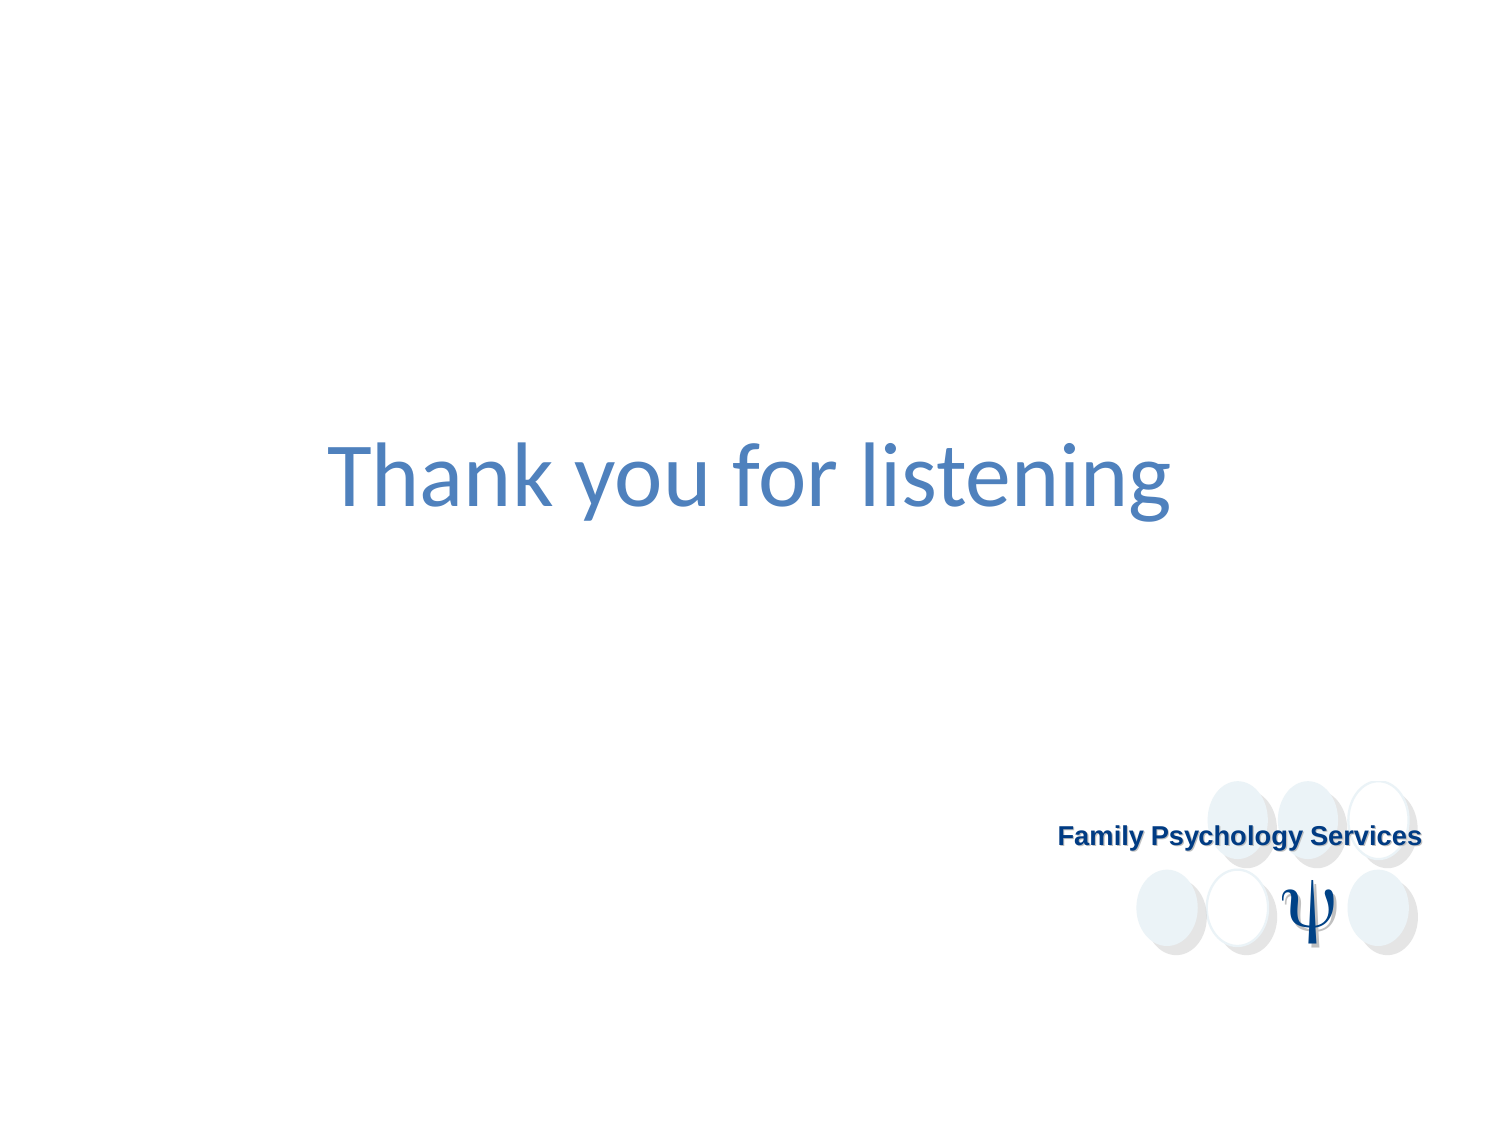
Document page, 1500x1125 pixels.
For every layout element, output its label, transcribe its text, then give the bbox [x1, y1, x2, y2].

title Thank you for listening [112, 349, 1388, 591]
picture [666, 781, 1430, 974]
